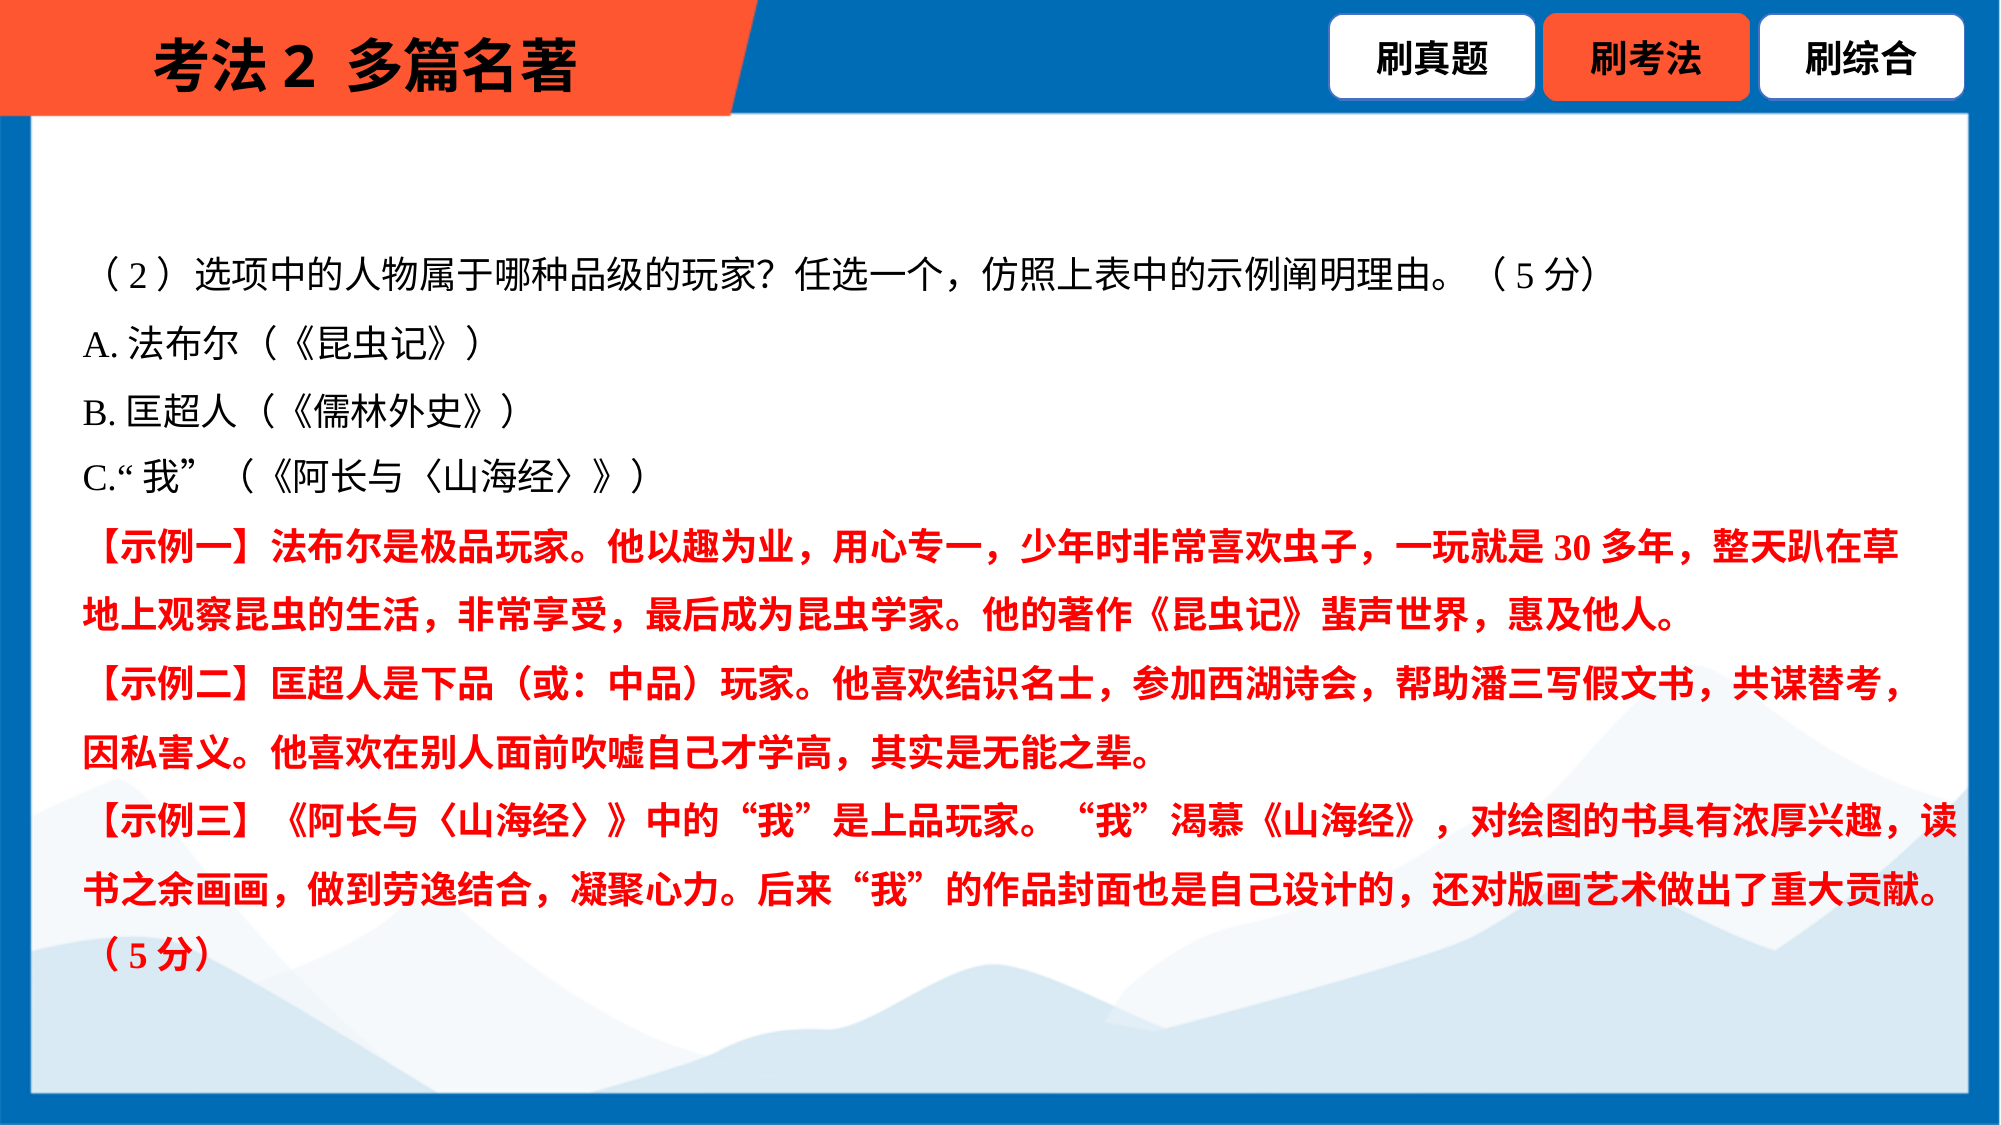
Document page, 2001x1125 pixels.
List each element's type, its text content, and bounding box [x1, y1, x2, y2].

picture [0, 0, 2000, 1125]
text_box 【示例一】法布尔是极品玩家。他以趣为业，用心专一，少年时非常喜欢虫子，一玩就是30多年，整天趴在草 地上观察昆虫的生活，非常享受，最后成为昆虫学家。他的著作《昆虫记》蜚声世界，惠及他人。 【示例二】匡超人是下品（或：中品）玩家。他喜欢结识名士，参加西湖诗会，帮助潘三写假文书，共谋替考， 因私害义。他喜欢在别人面前吹嘘自己才学高，其实是无能之辈。 【示例三】《阿长与〈山海经〉》中的“我”是上品玩家。“我”渴慕《山海经》，对绘图的书具有浓厚兴趣，读 书之余画画，做到劳逸结合，凝聚心力。后来“我”的作品封面也是自己设计的，还对版画艺术做出了重大贡献。 （5分） [82, 498, 1917, 970]
text_box （2）选项中的人物属于哪种品级的玩家？任选一个，仿照上表中的示例阐明理由。（5分） A.法布尔（《昆虫记》） B.匡超人（《儒林外史》） C.“我”（《阿长与〈山海经〉》） [82, 227, 1917, 492]
